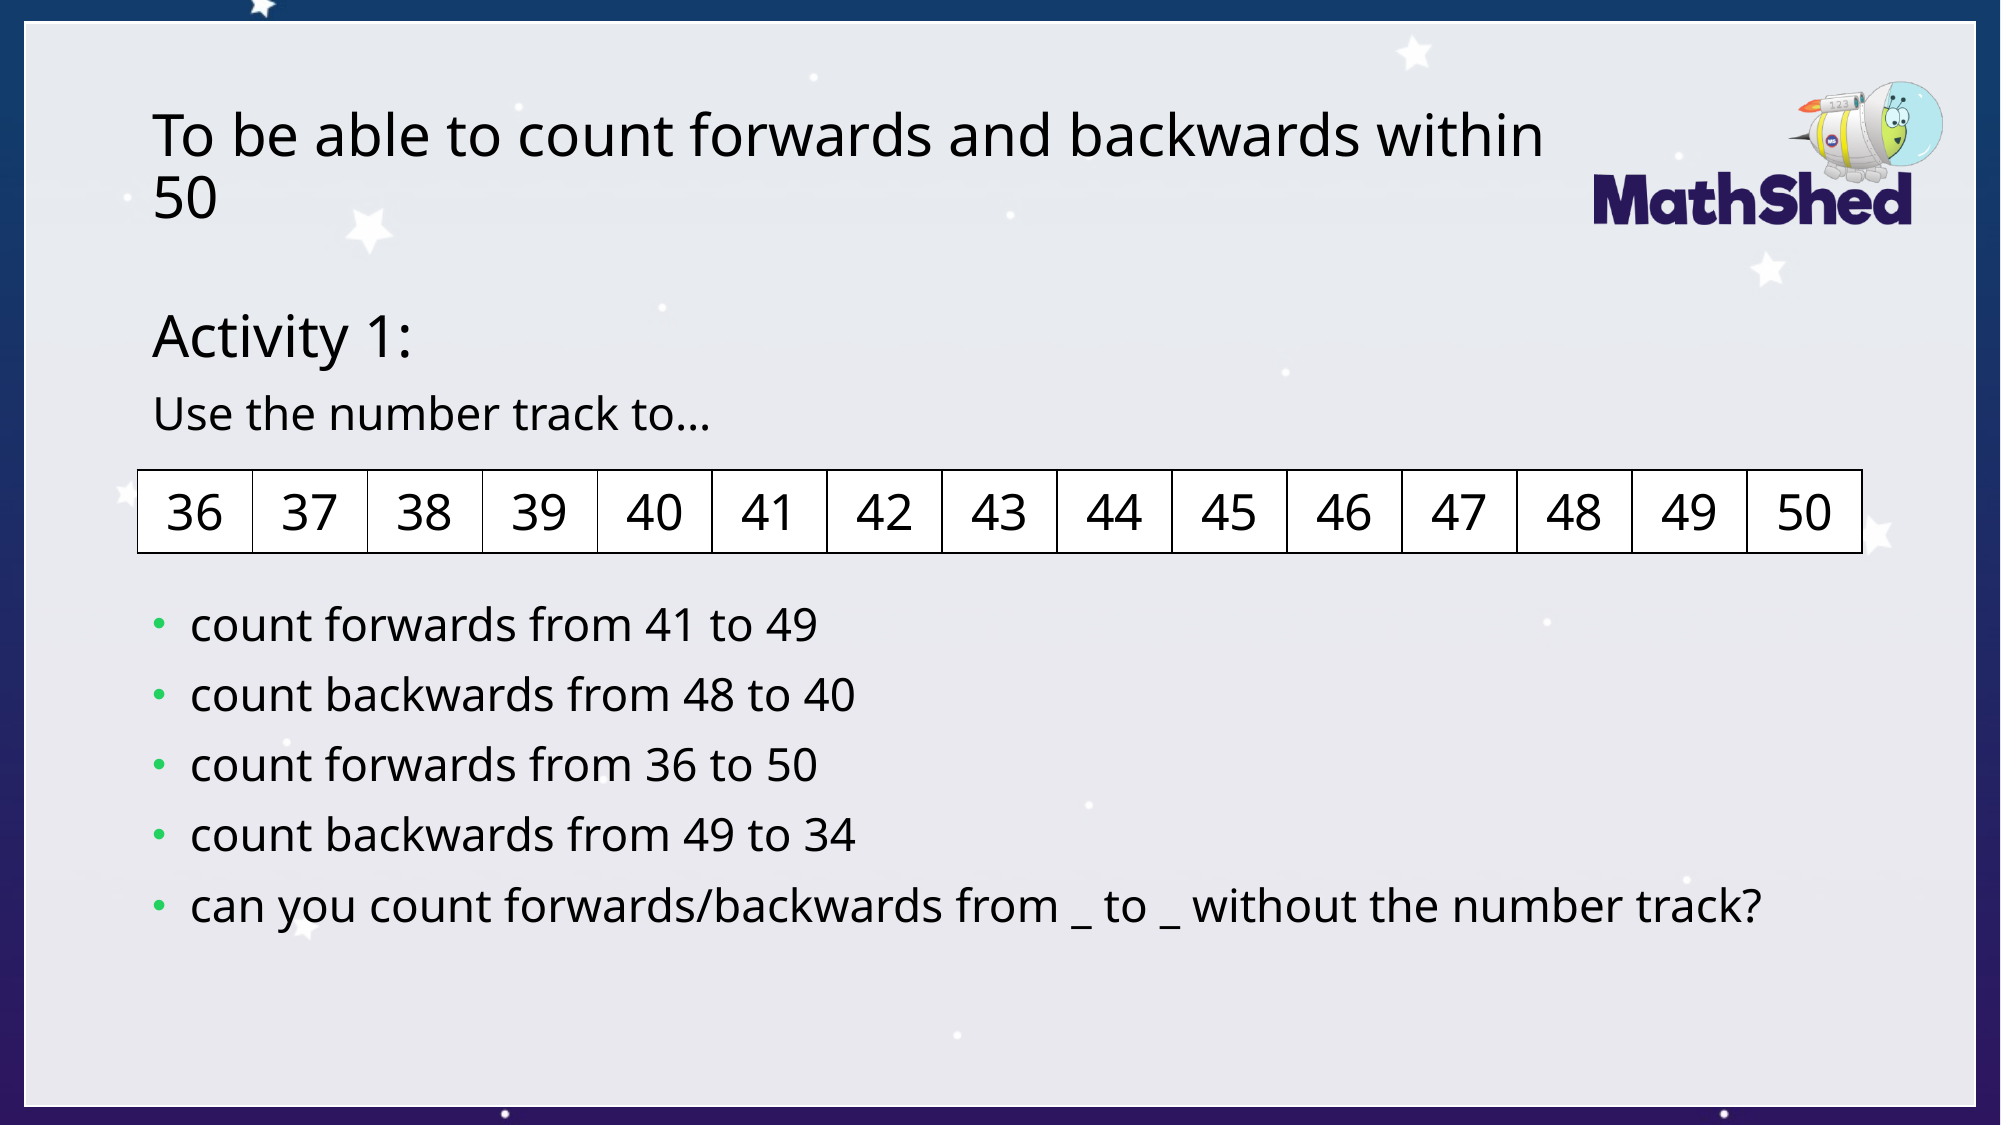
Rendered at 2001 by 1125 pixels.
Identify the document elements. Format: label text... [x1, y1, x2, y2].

table_header 46 [1288, 471, 1401, 552]
table_header 38 [368, 471, 482, 552]
title To be able to count forwards and backwards within 50 [137, 59, 1578, 278]
table_header 40 [598, 471, 711, 552]
table_header 49 [1633, 471, 1746, 552]
table_header 37 [253, 471, 367, 552]
table_header 45 [1173, 471, 1286, 552]
list Activity 1: Use the number track to… count forwards from 41 to 49 count backwards from 48 to 40 count forwards from 36 to 50 count backwards from 49 to 34 can you count forwards/backwards from _ to _ without the number track? [137, 299, 1863, 469]
table_header 50 [1748, 471, 1861, 552]
list Activity 1: Use the number track to… count forwards from 41 to 49 count backwards from 48 to 40 count forwards from 36 to 50 count backwards from 49 to 34 can you count forwards/backwards from _ to _ without the number track? [137, 554, 1863, 1014]
table_header 43 [943, 471, 1056, 552]
table_header 36 [138, 471, 252, 552]
picture [0, 0, 2001, 1125]
table_header 47 [1403, 471, 1516, 552]
table_header 39 [483, 471, 597, 552]
table_header 41 [713, 471, 826, 552]
table_header 48 [1518, 471, 1631, 552]
table_header 44 [1058, 471, 1171, 552]
table_header 42 [828, 471, 941, 552]
